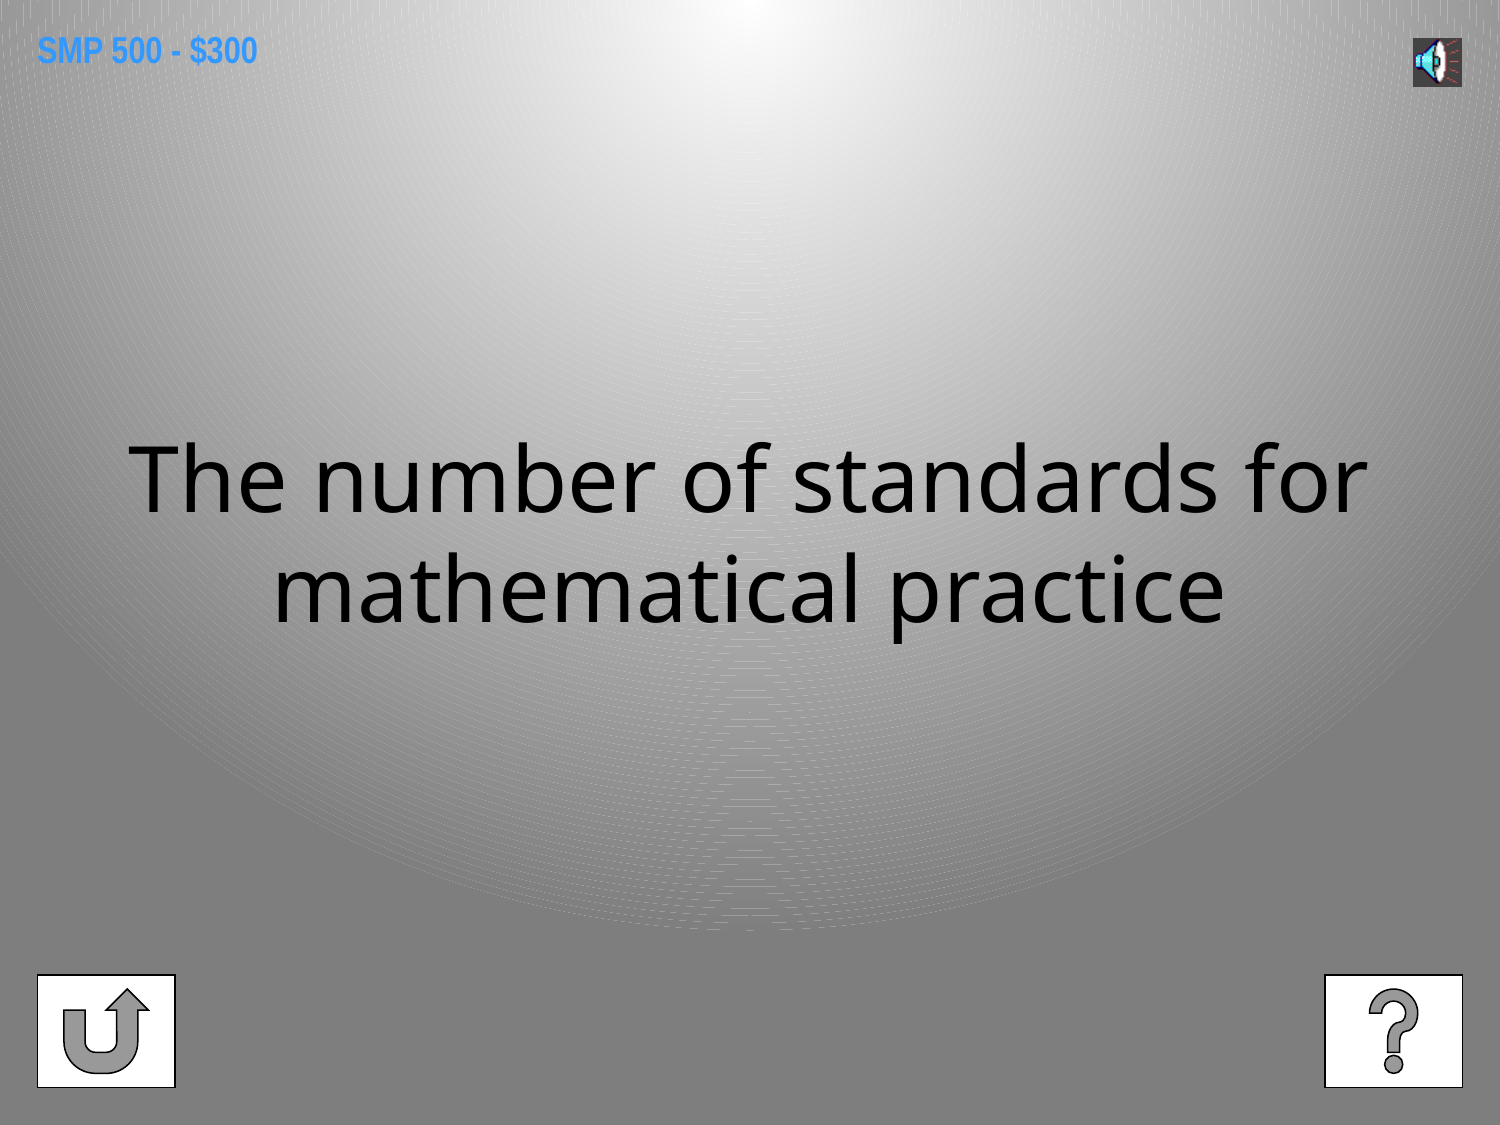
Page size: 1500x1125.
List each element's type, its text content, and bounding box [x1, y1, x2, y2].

text_box SMP 500 - $300 [22, 18, 1025, 94]
picture [1412, 37, 1463, 88]
text_box The number of standards for mathematical practice [74, 162, 1425, 900]
text_box [37, 975, 175, 1088]
text_box [1324, 975, 1463, 1088]
